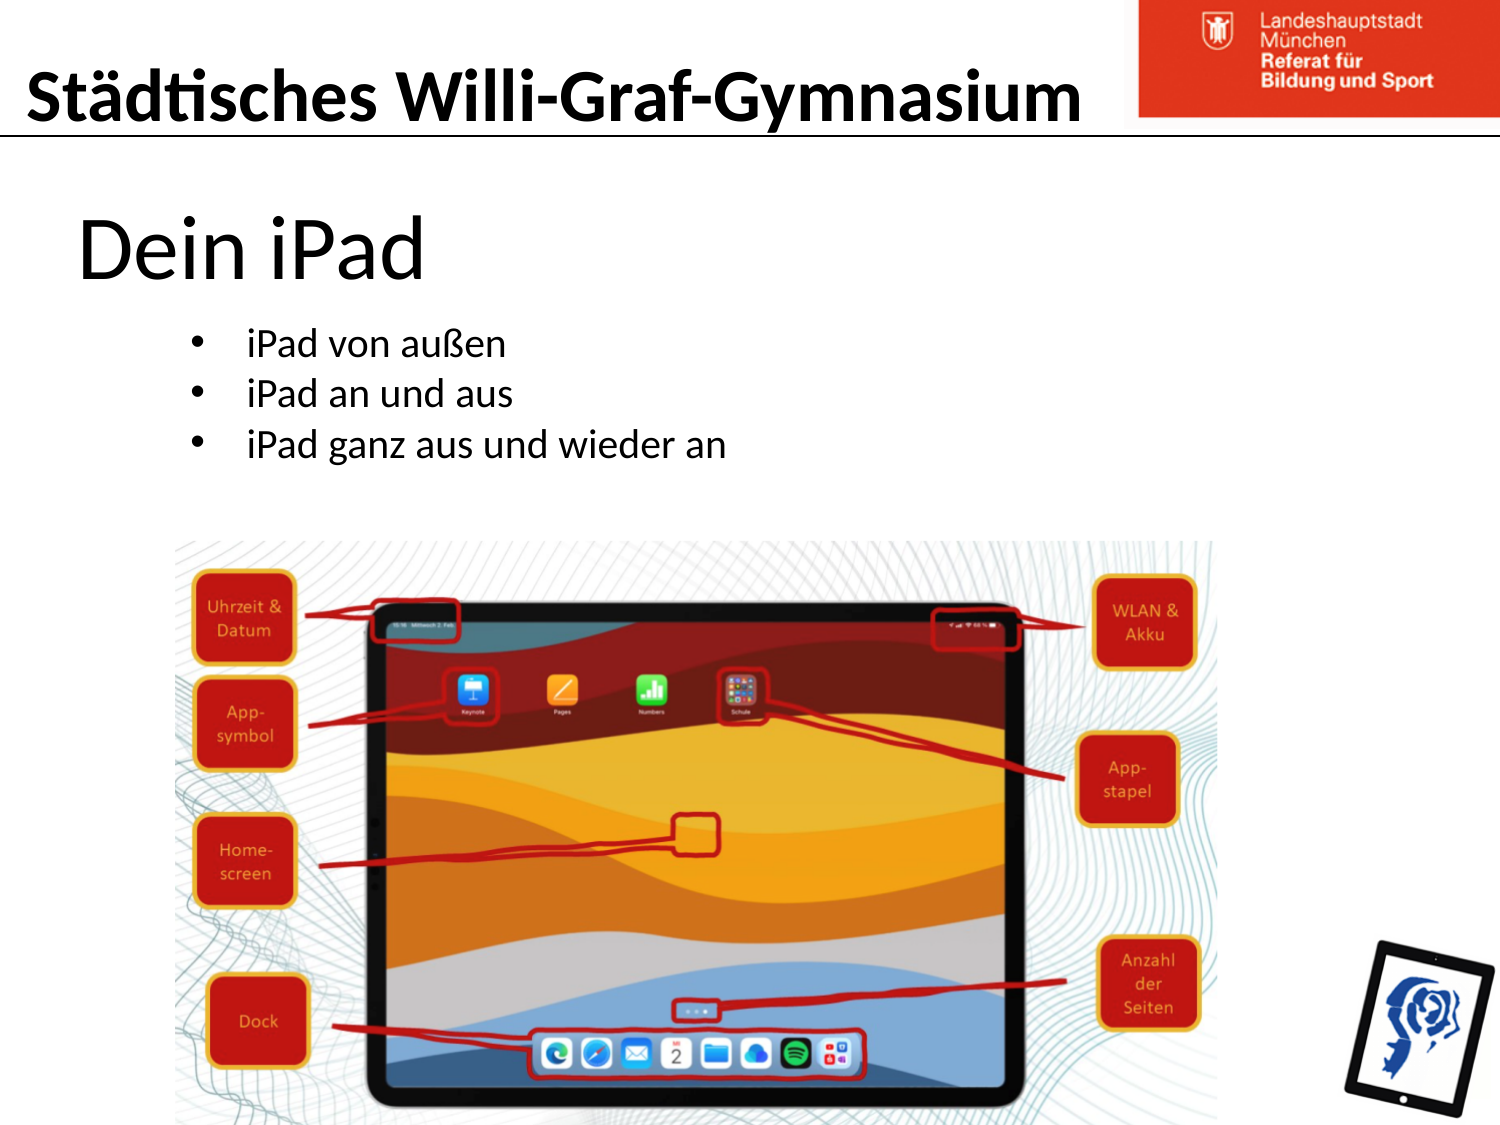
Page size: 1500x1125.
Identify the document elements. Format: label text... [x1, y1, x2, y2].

picture [175, 535, 1218, 1125]
picture [1124, 0, 1500, 129]
picture [1338, 934, 1500, 1124]
title Dein iPad [62, 180, 1338, 349]
text_box iPad von außen iPad an und aus iPad ganz aus und wieder an [175, 308, 1401, 619]
